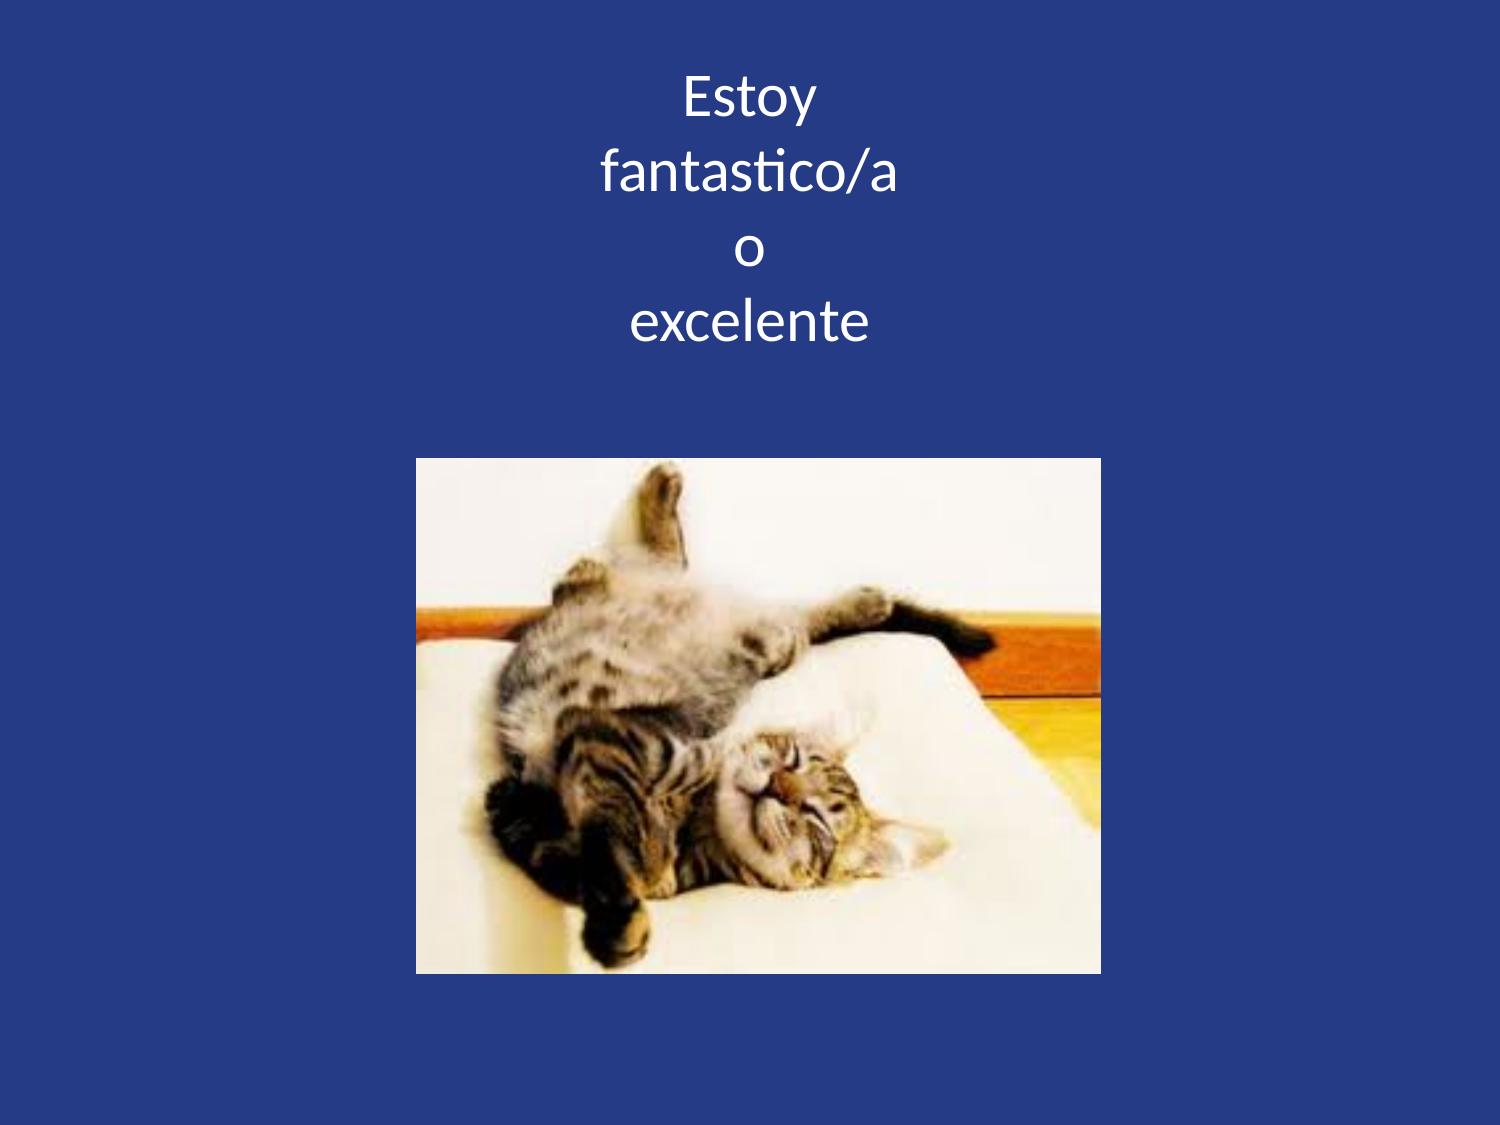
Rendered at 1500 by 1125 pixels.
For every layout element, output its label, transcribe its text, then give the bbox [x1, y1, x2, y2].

title Estoy fantastico/a o excelente [75, 45, 1425, 364]
picture [415, 457, 1101, 974]
